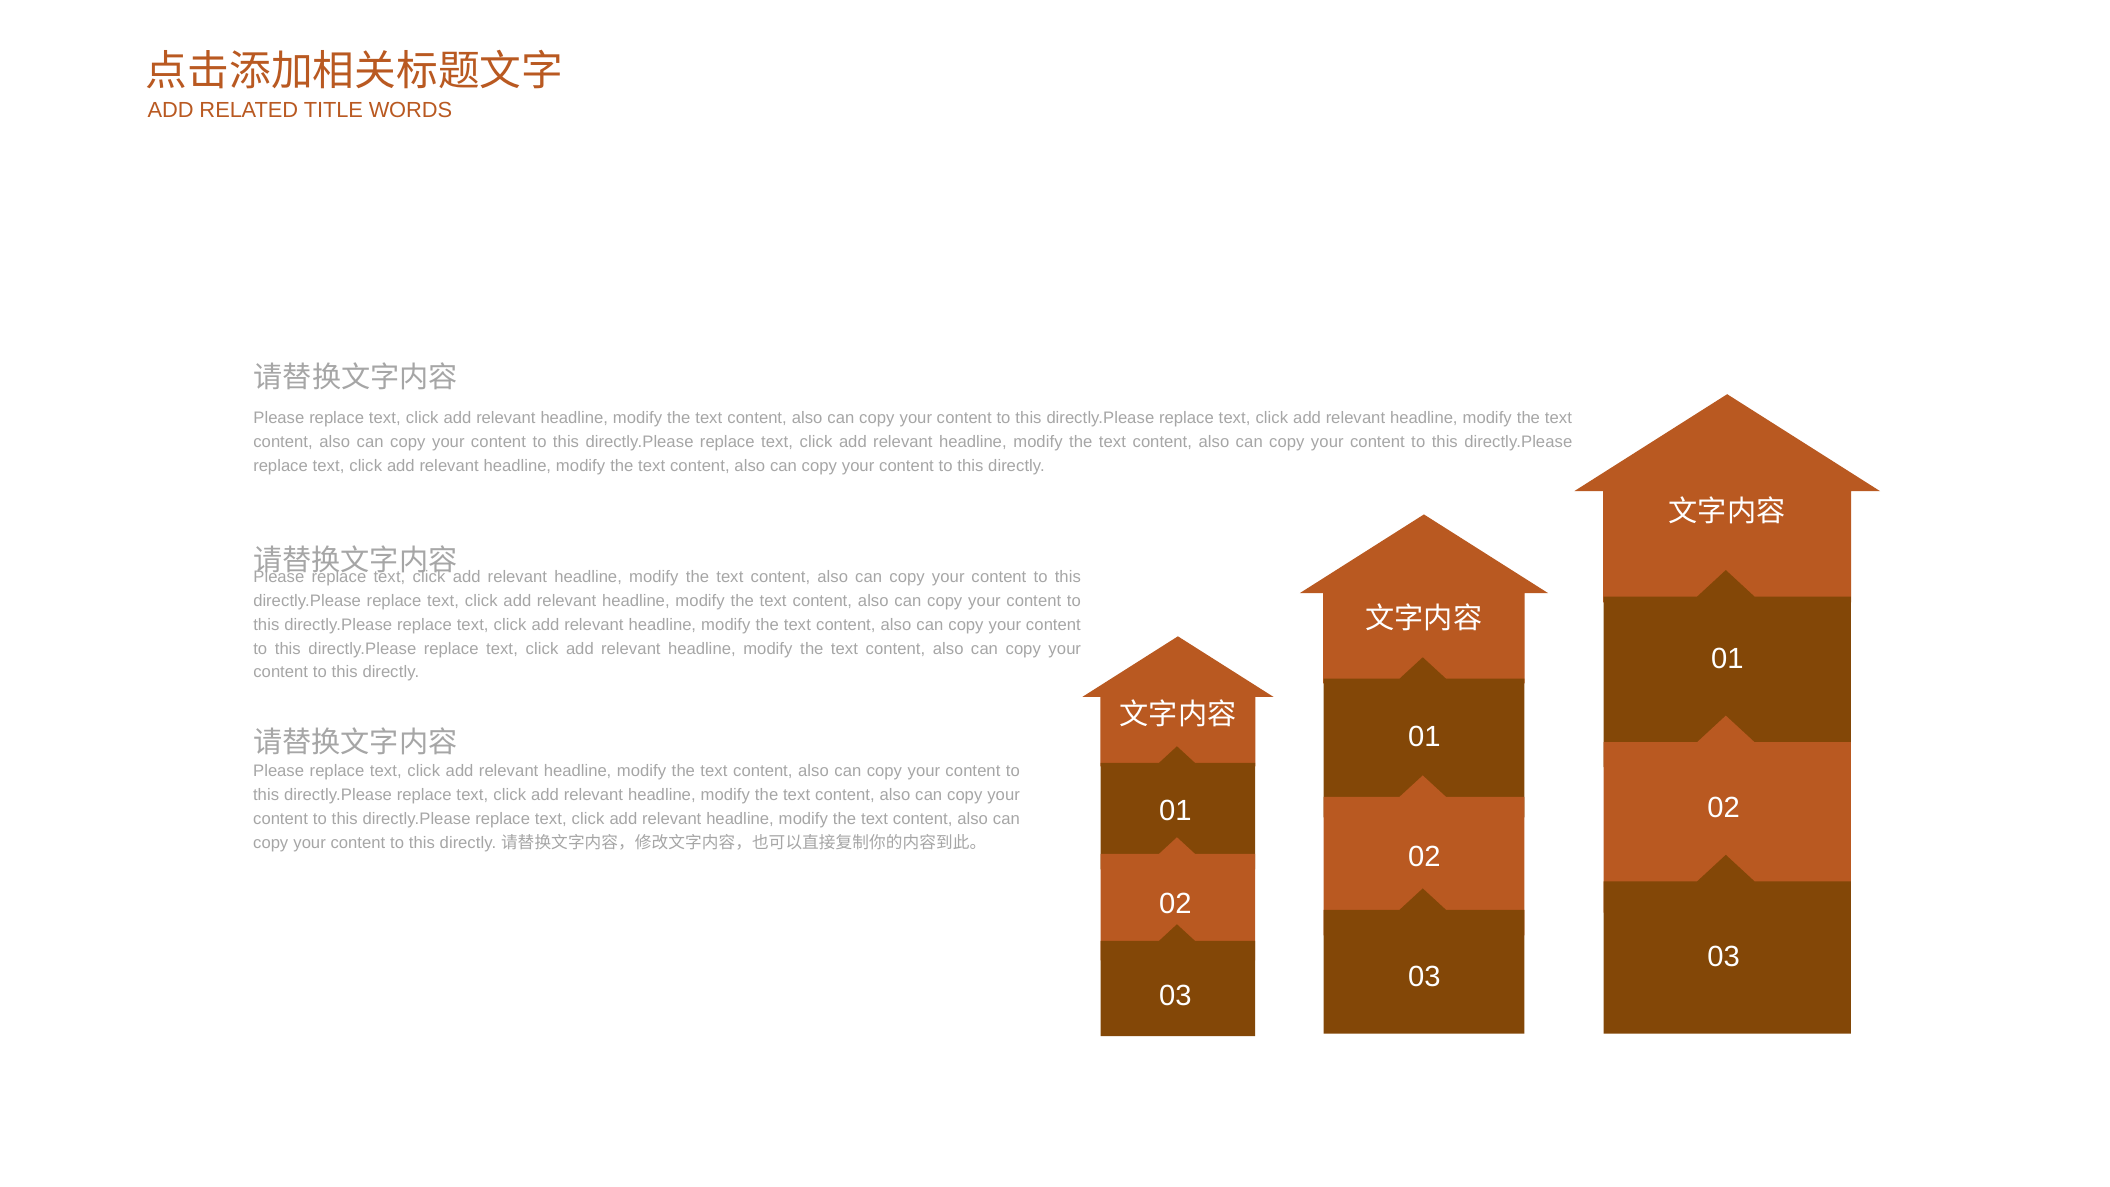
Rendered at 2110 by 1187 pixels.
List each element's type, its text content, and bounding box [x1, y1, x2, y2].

text_box 点击添加相关标题文字 [145, 43, 564, 95]
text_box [1574, 394, 1880, 1034]
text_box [253, 535, 1083, 683]
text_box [253, 353, 1575, 476]
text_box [1299, 514, 1549, 1034]
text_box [1082, 636, 1274, 1036]
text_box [253, 717, 1022, 852]
text_box ADD RELATED TITLE WORDS [147, 96, 453, 123]
